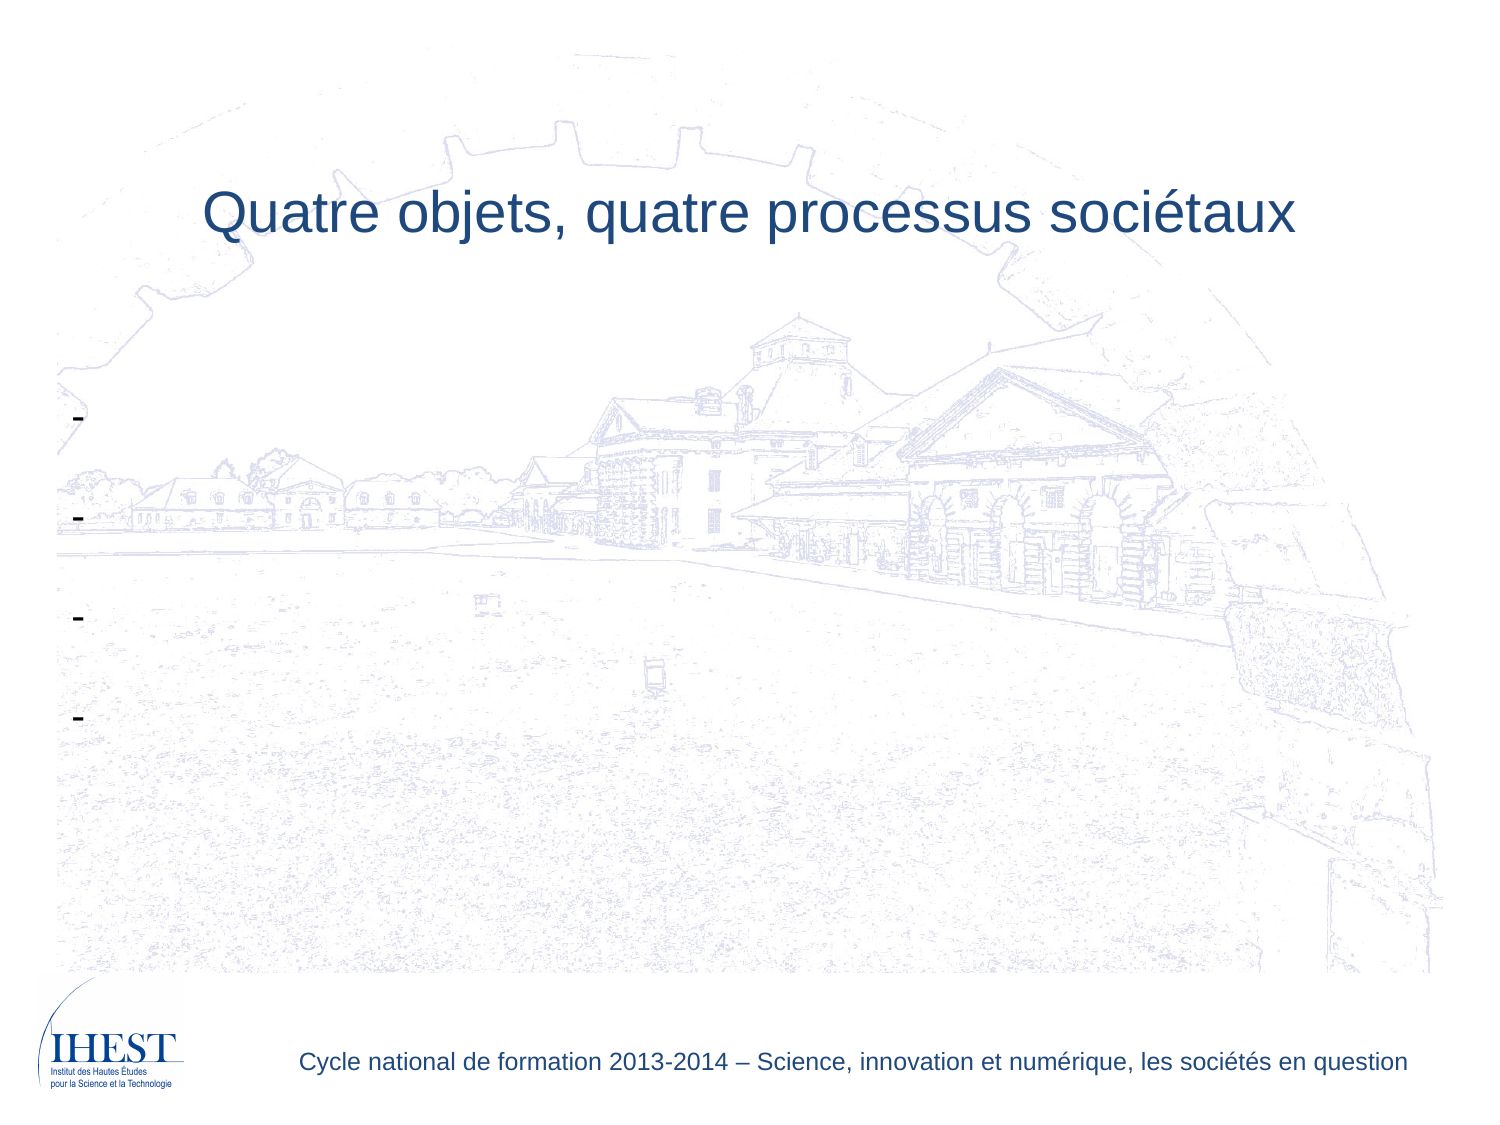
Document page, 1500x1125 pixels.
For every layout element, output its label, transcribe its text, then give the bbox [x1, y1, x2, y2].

text_box Quatre objets, quatre processus sociétaux [112, 166, 1388, 261]
list - - - - [56, 381, 1407, 895]
picture [38, 45, 1443, 1089]
